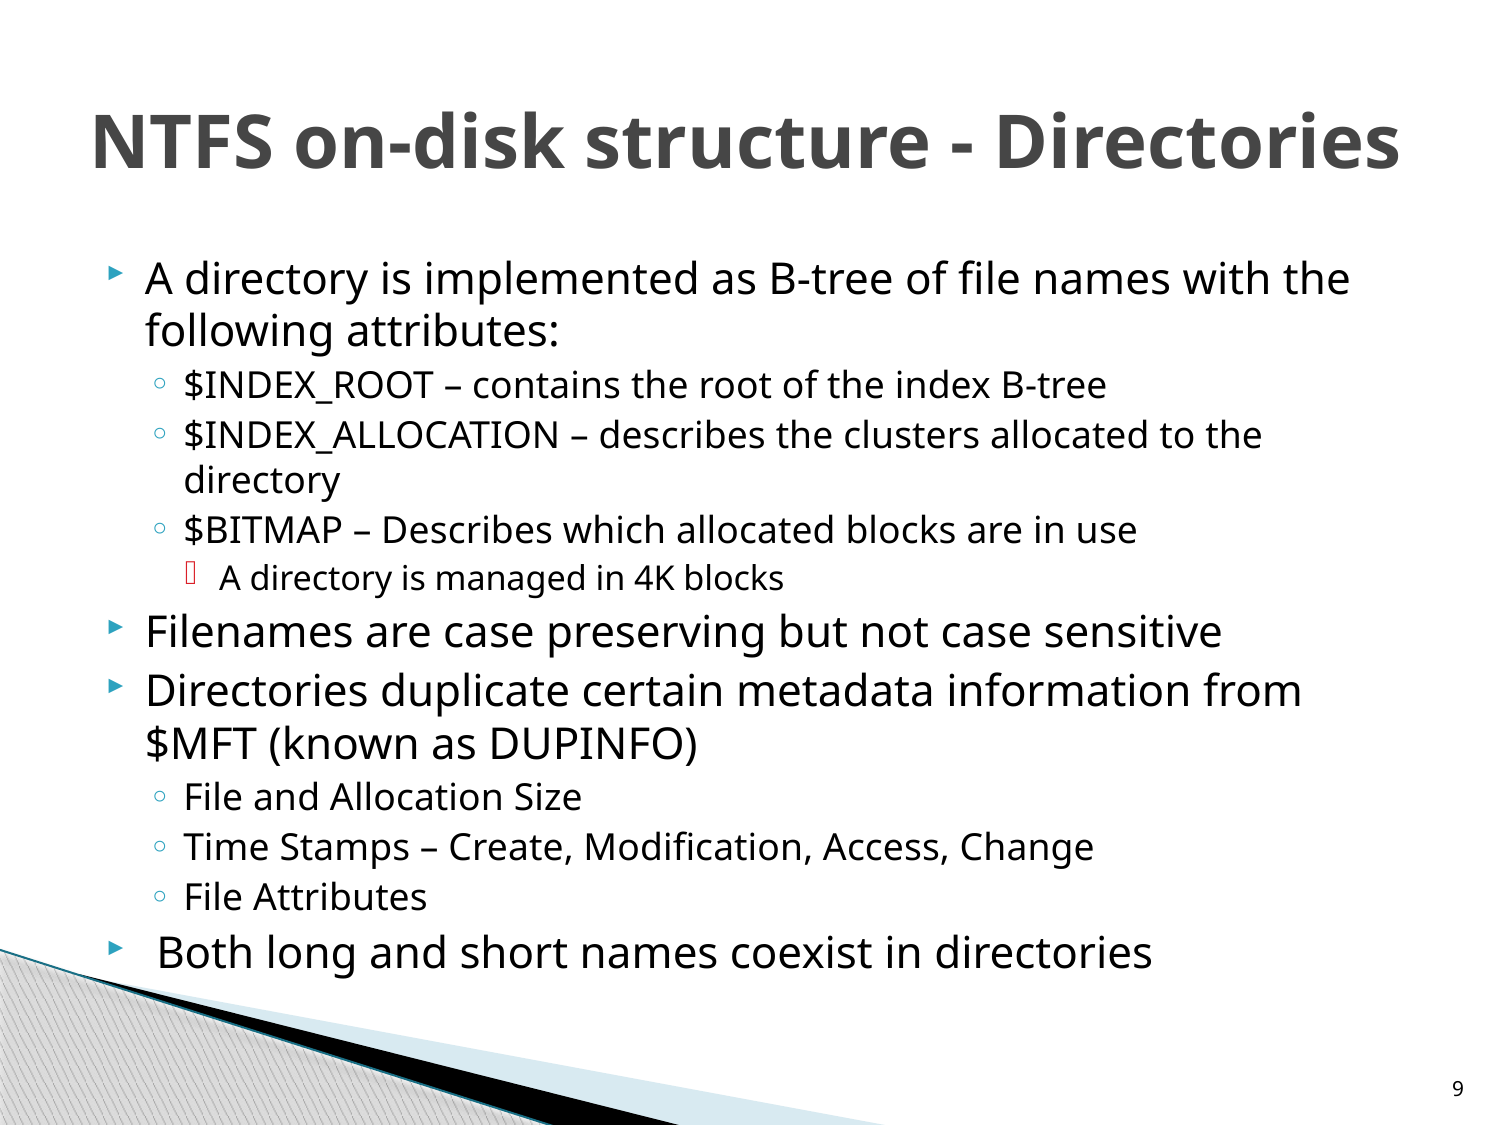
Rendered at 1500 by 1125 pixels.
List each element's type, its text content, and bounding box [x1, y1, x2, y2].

title NTFS on-disk structure - Directories [75, 45, 1425, 233]
slide_number 9 [1418, 1051, 1479, 1112]
list A directory is implemented as B-tree of file names with the following attributes: $INDEX_ROOT – contains the root of the index B-tree $INDEX_ALLOCATION – describes the clusters allocated to the directory $BITMAP – Describes which allocated blocks are in use A directory is managed in 4K blocks Filenames are case preserving but not case sensitive Directories duplicate certain metadata information from $MFT (known as DUPINFO) File and Allocation Size Time Stamps – Create, Modification, Access, Change File Attributes Both long and short names coexist in directories [75, 243, 1425, 986]
